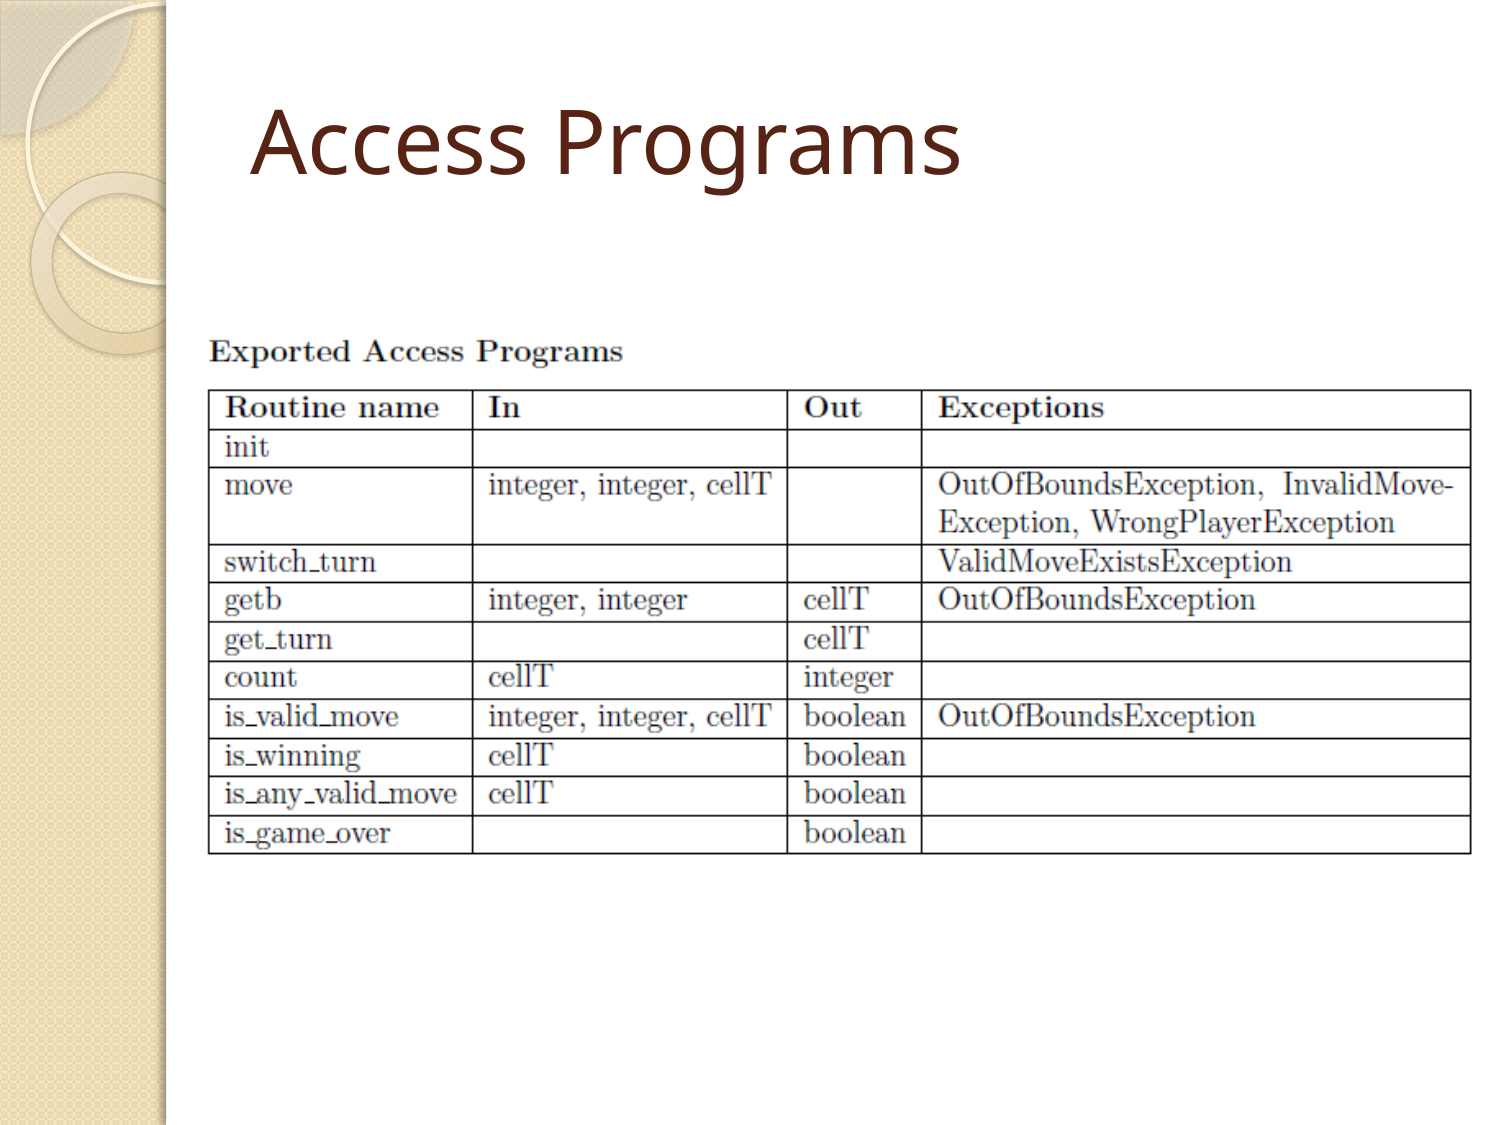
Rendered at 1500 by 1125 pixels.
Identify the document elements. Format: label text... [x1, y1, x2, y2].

picture [187, 324, 1499, 881]
title Access Programs [235, 45, 1466, 233]
